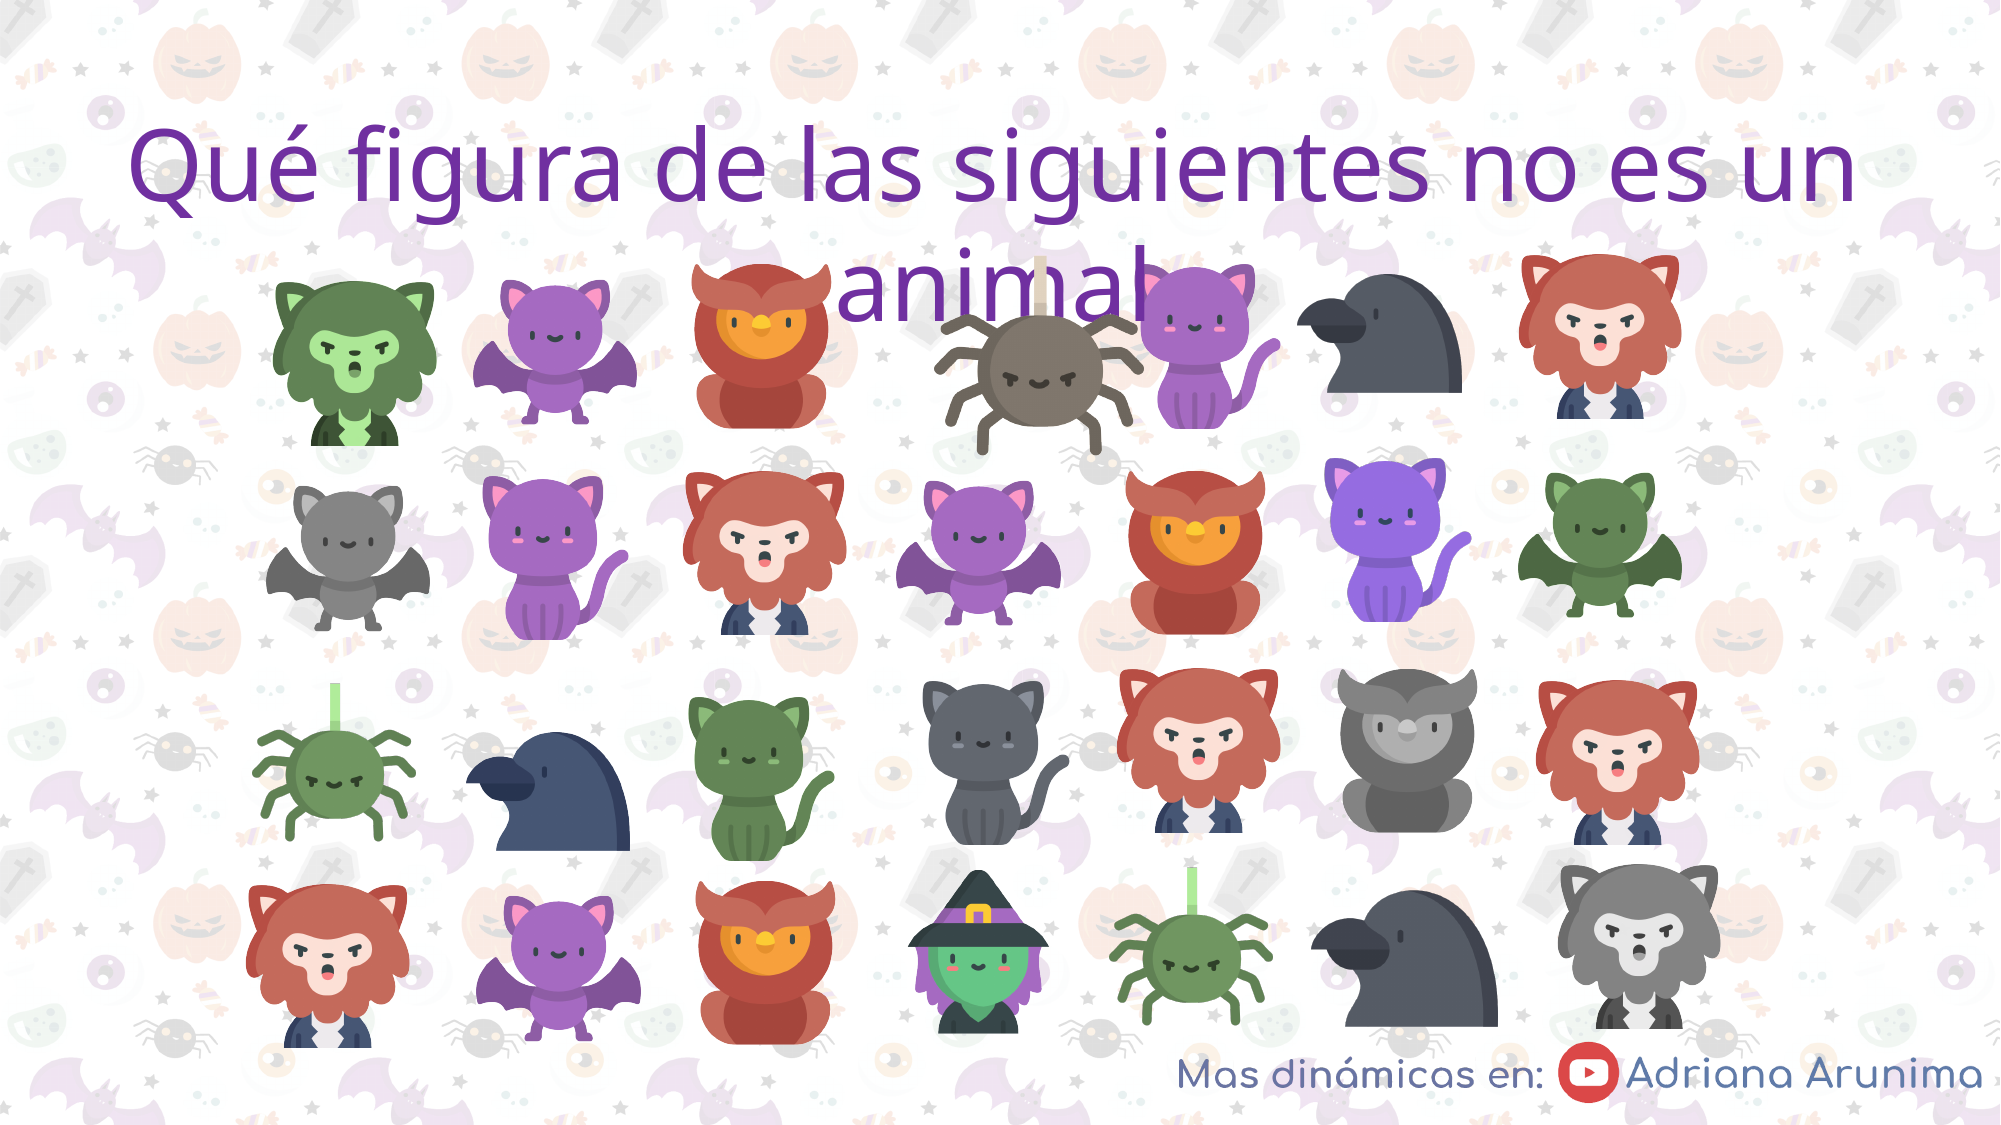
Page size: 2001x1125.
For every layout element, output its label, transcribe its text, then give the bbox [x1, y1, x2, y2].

picture [272, 281, 437, 446]
picture [1518, 254, 1682, 419]
picture [896, 471, 1061, 635]
picture [1315, 458, 1480, 622]
picture [1518, 463, 1682, 627]
picture [683, 881, 847, 1045]
picture [1535, 680, 1700, 845]
picture [1113, 471, 1277, 636]
picture [476, 886, 641, 1051]
picture [896, 870, 1060, 1034]
picture [266, 476, 430, 641]
picture [245, 884, 410, 1048]
picture [913, 681, 1078, 845]
text_box Qué figura de las siguientes no es un animal [103, 93, 1885, 349]
picture [1325, 669, 1489, 833]
picture [679, 697, 843, 861]
picture [1116, 668, 1281, 833]
picture [466, 709, 630, 873]
picture [1109, 864, 1273, 1029]
picture [1297, 251, 1462, 415]
picture [473, 270, 637, 434]
picture [934, 251, 1289, 460]
picture [252, 680, 416, 845]
picture [1557, 864, 1721, 1029]
picture [1310, 864, 1498, 1052]
picture [682, 471, 847, 635]
picture [473, 476, 637, 640]
picture [679, 264, 843, 429]
